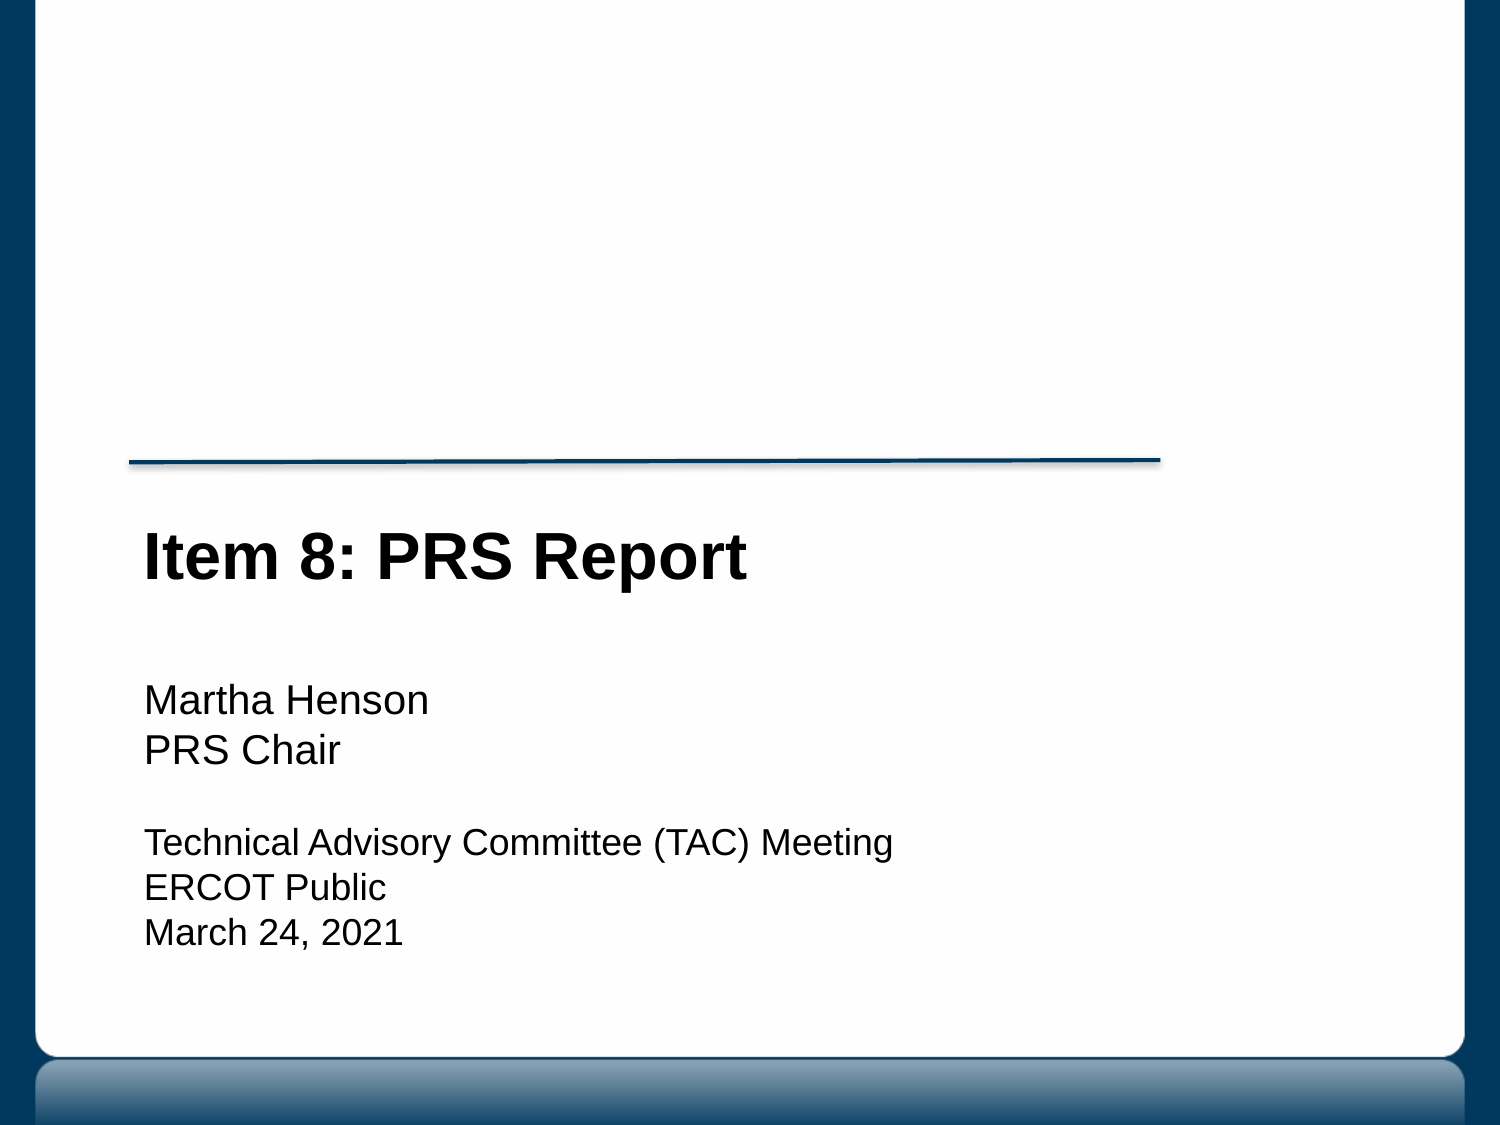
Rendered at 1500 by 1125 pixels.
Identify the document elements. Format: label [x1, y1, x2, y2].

text_box [128, 459, 1367, 931]
picture [35, 0, 1465, 1125]
